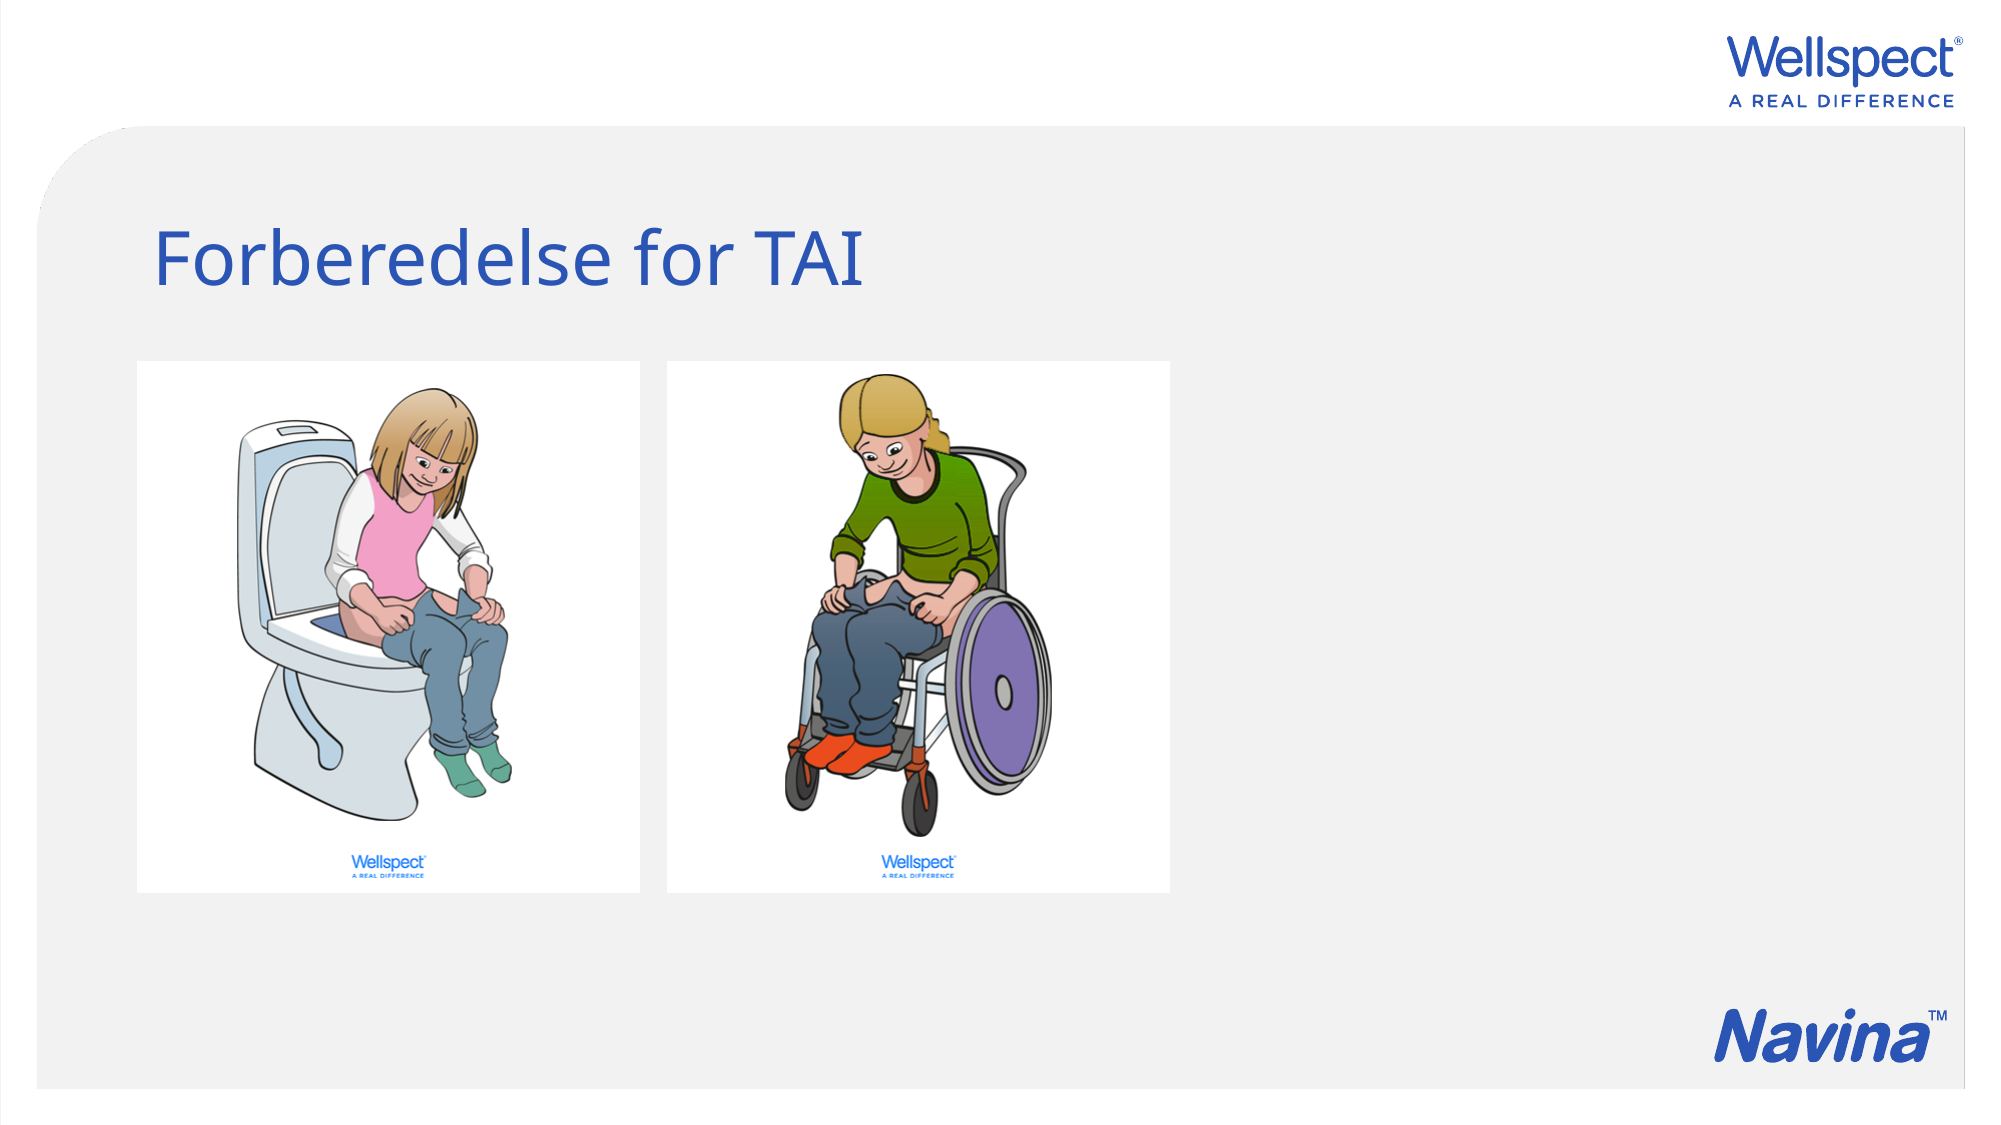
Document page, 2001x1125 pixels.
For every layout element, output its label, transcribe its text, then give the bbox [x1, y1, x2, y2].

title Forberedelse for TAI [137, 160, 1863, 362]
picture [0, 0, 2001, 1125]
